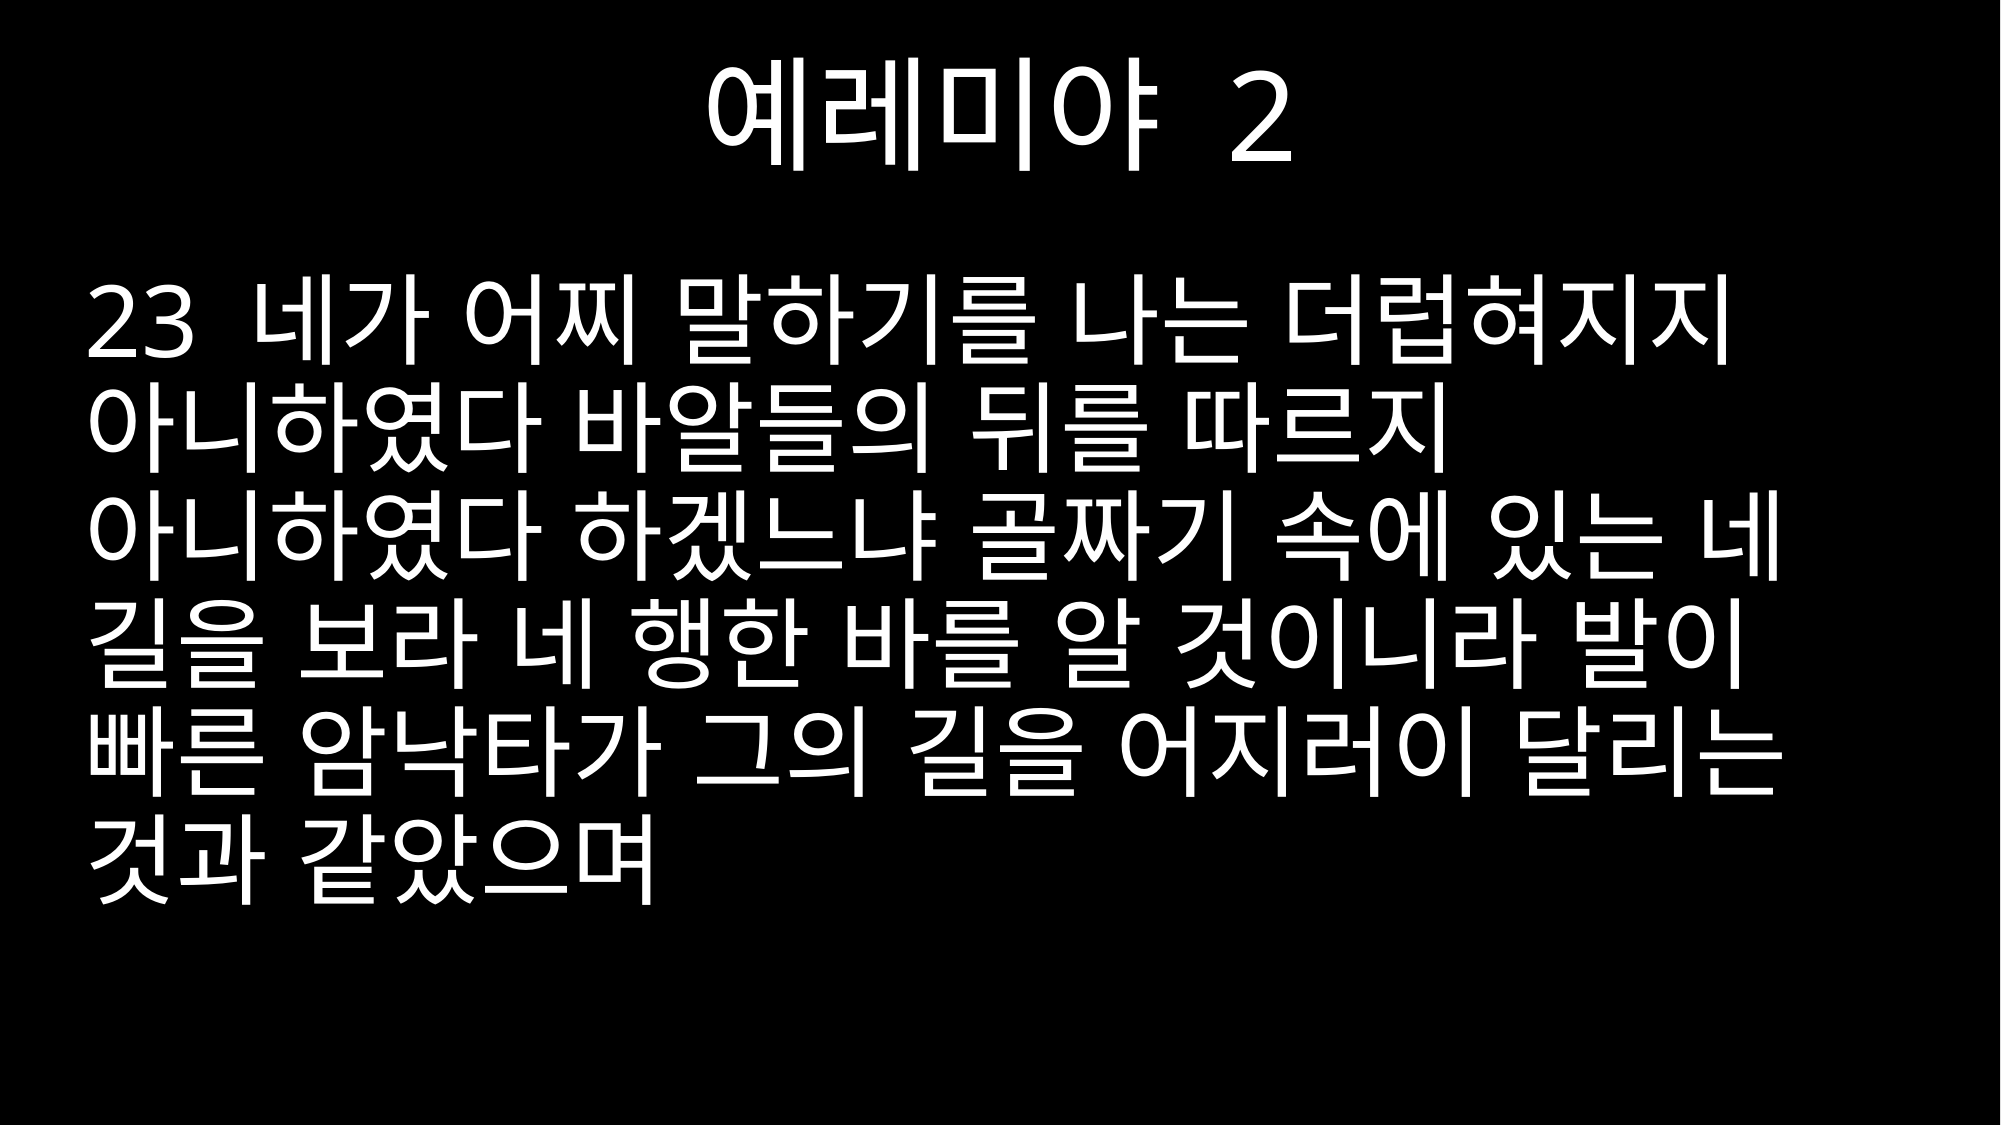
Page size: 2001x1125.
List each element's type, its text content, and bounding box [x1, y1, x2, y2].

picture [0, 0, 2001, 1125]
list 23 네가 어찌 말하기를 나는 더럽혀지지 아니하였다 바알들의 뒤를 따르지 아니하였다 하겠느냐 골짜기 속에 있는 네 길을 보라 네 행한 바를 알 것이니라 발이 빠른 암낙타가 그의 길을 어지러이 달리는 것과 같았으며 [69, 263, 1953, 423]
footer 예레미야 2 [0, 32, 2000, 192]
